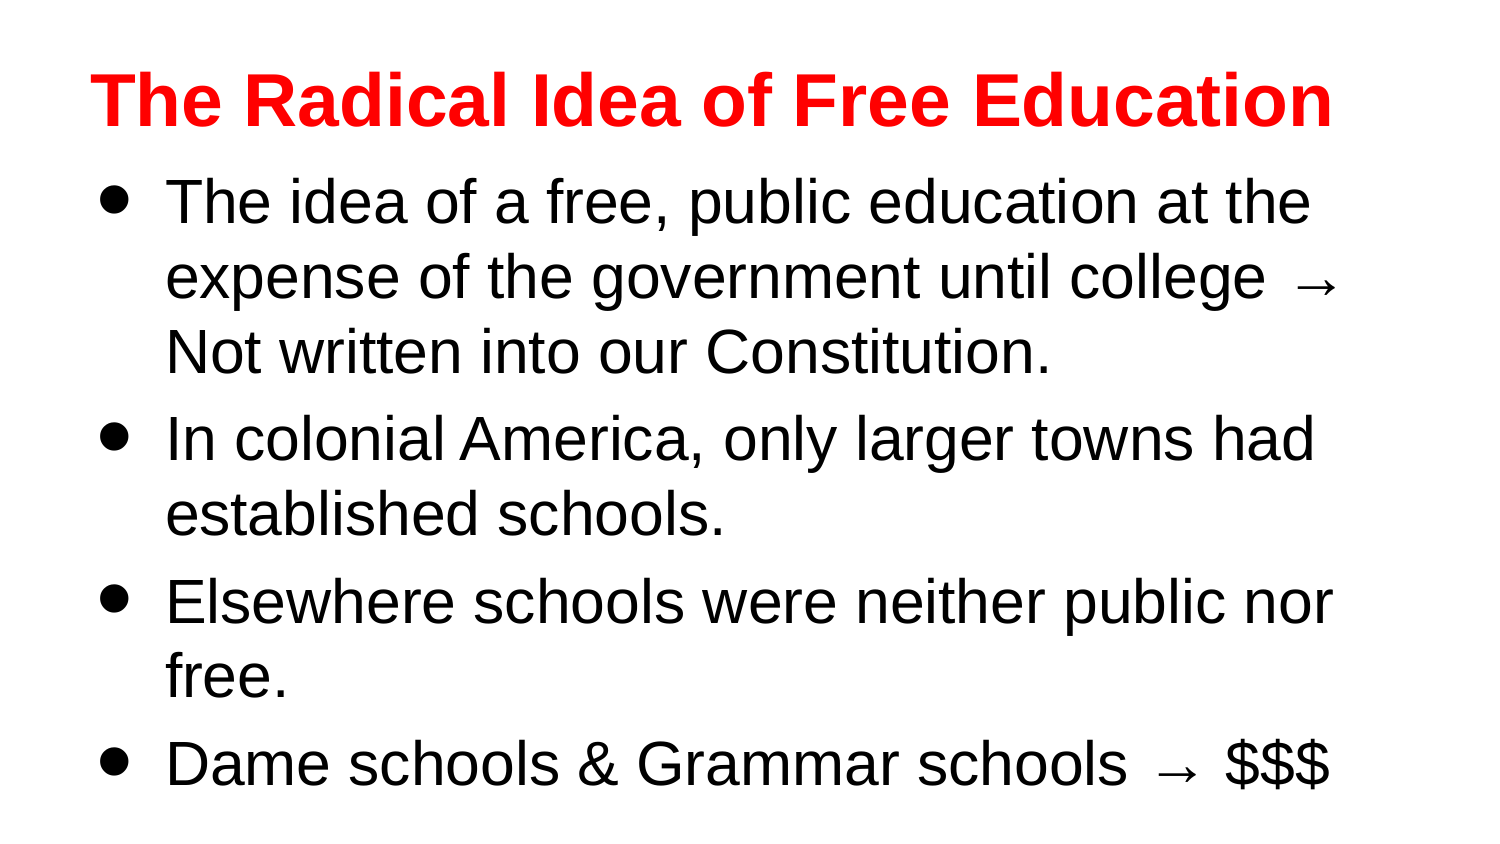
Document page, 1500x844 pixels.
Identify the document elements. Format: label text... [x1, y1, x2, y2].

list The idea of a free, public education at the expense of the government until college → Not written into our Constitution. In colonial America, only larger towns had established schools. Elsewhere schools were neither public nor free. Dame schools & Grammar schools → $$$ [75, 145, 1425, 789]
title The Radical Idea of Free Education [75, 16, 1425, 145]
